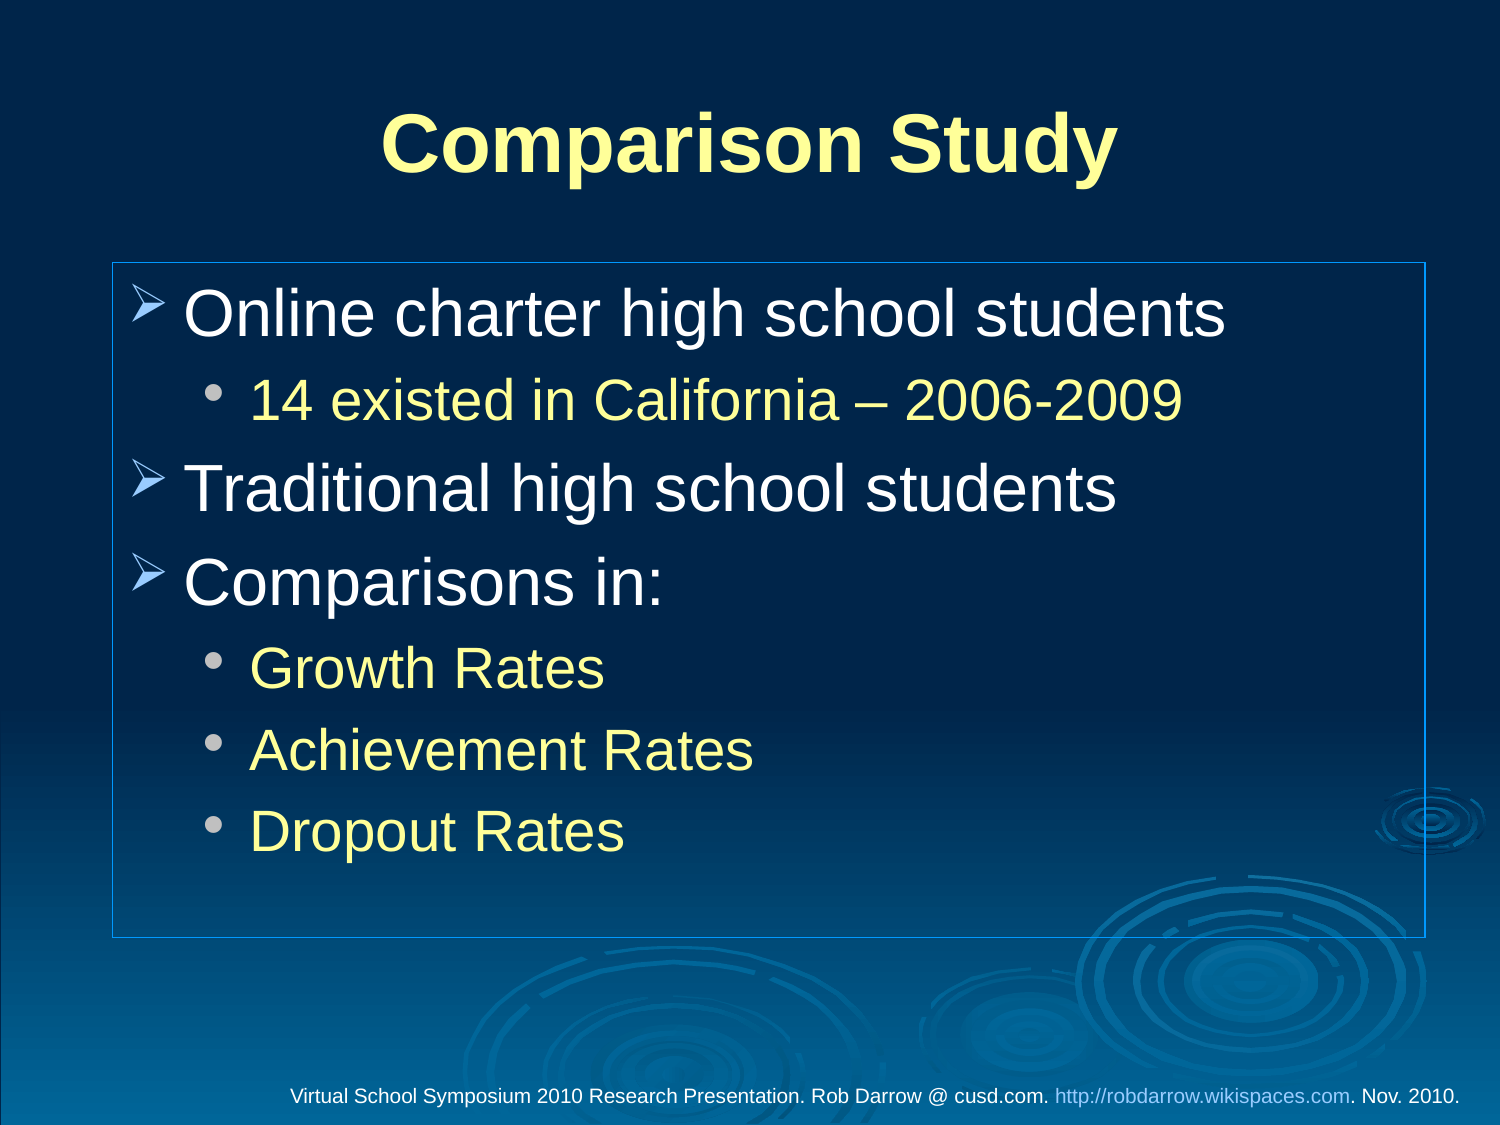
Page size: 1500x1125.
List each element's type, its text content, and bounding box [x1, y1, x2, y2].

list Online charter high school students 14 existed in California – 2006-2009 Traditional high school students Comparisons in: Growth Rates Achievement Rates Dropout Rates [112, 262, 1426, 938]
title Comparison Study [74, 45, 1426, 233]
